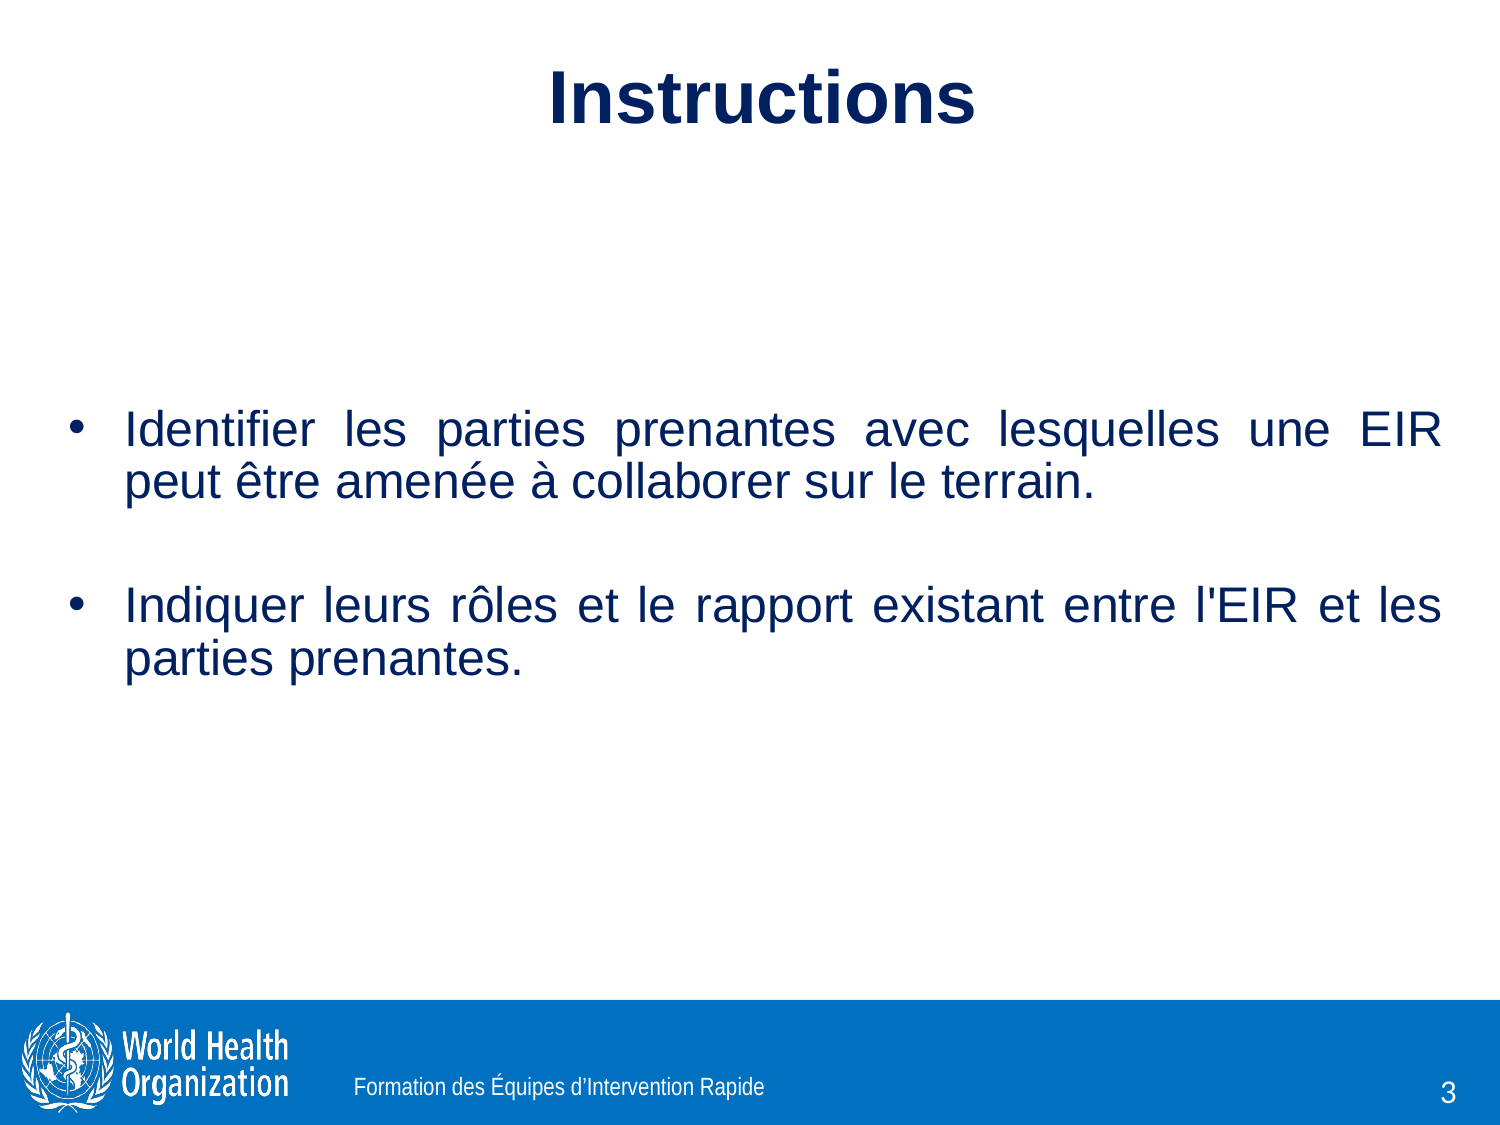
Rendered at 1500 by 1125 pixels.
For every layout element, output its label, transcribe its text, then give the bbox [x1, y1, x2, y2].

picture [21, 1012, 288, 1113]
list Identifier les parties prenantes avec lesquelles une EIR peut être amenée à collaborer sur le terrain. Indiquer leurs rôles et le rapport existant entre l'EIR et les parties prenantes. [53, 397, 1459, 870]
title Instructions [88, 0, 1439, 188]
